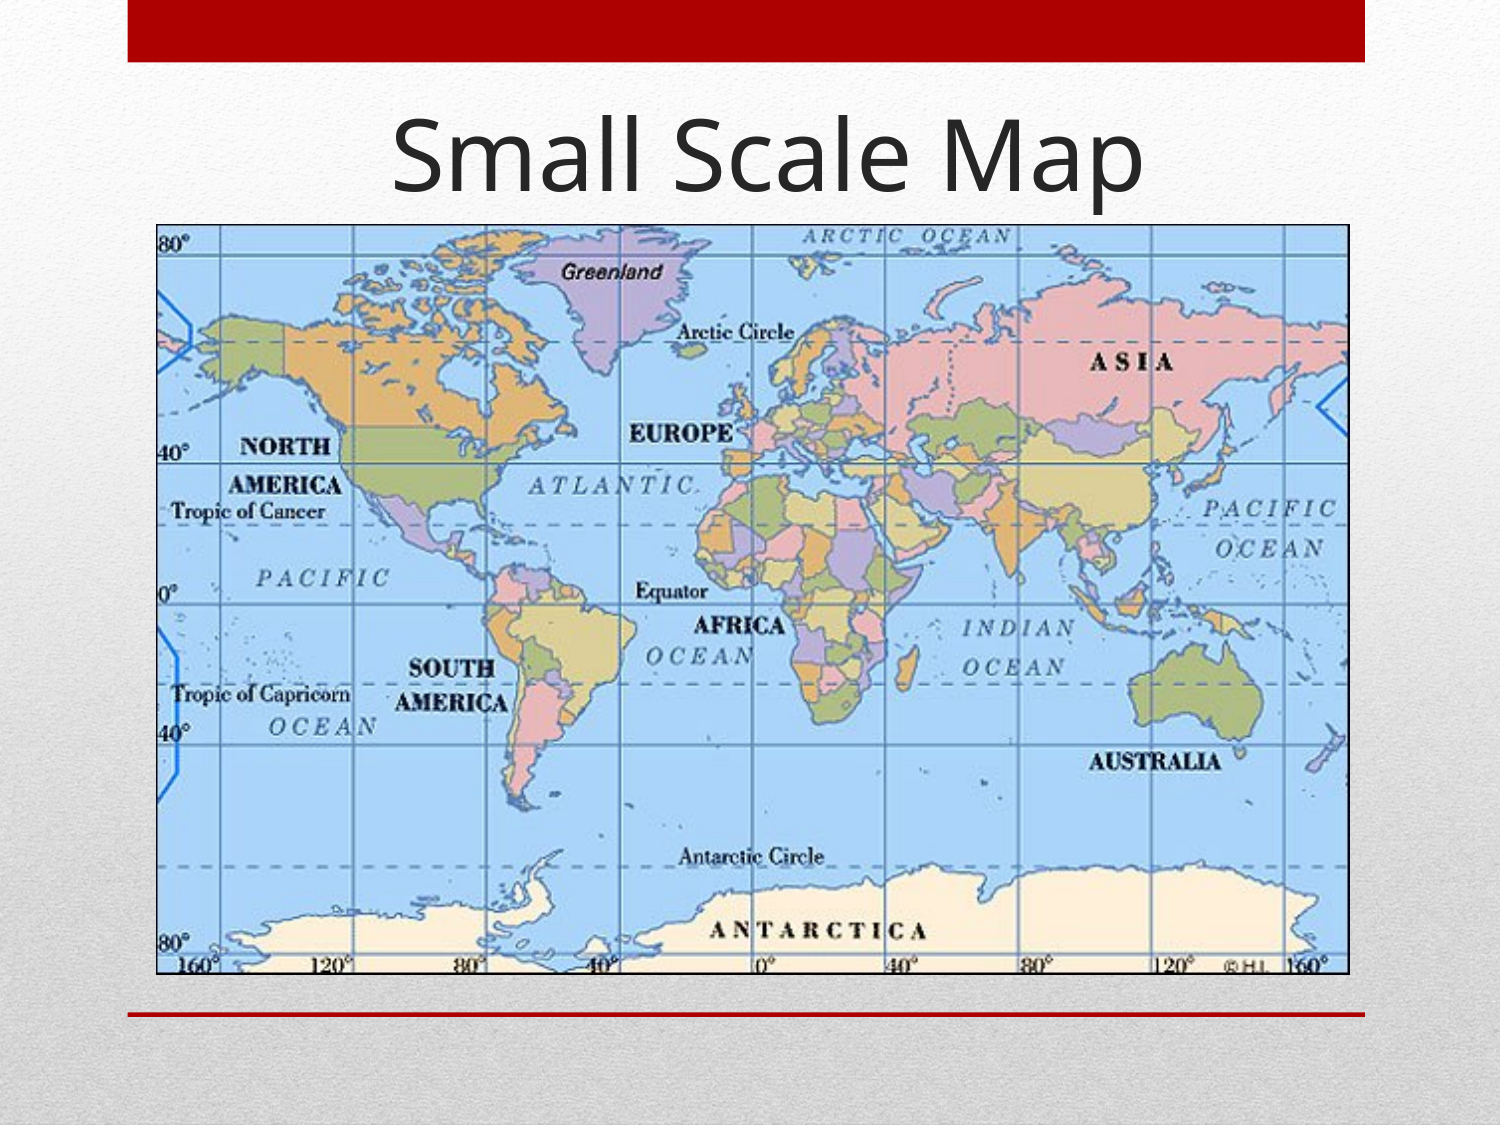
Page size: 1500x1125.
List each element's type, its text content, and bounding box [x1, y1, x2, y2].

title Small Scale Map [200, 31, 1338, 219]
picture [155, 224, 1351, 976]
